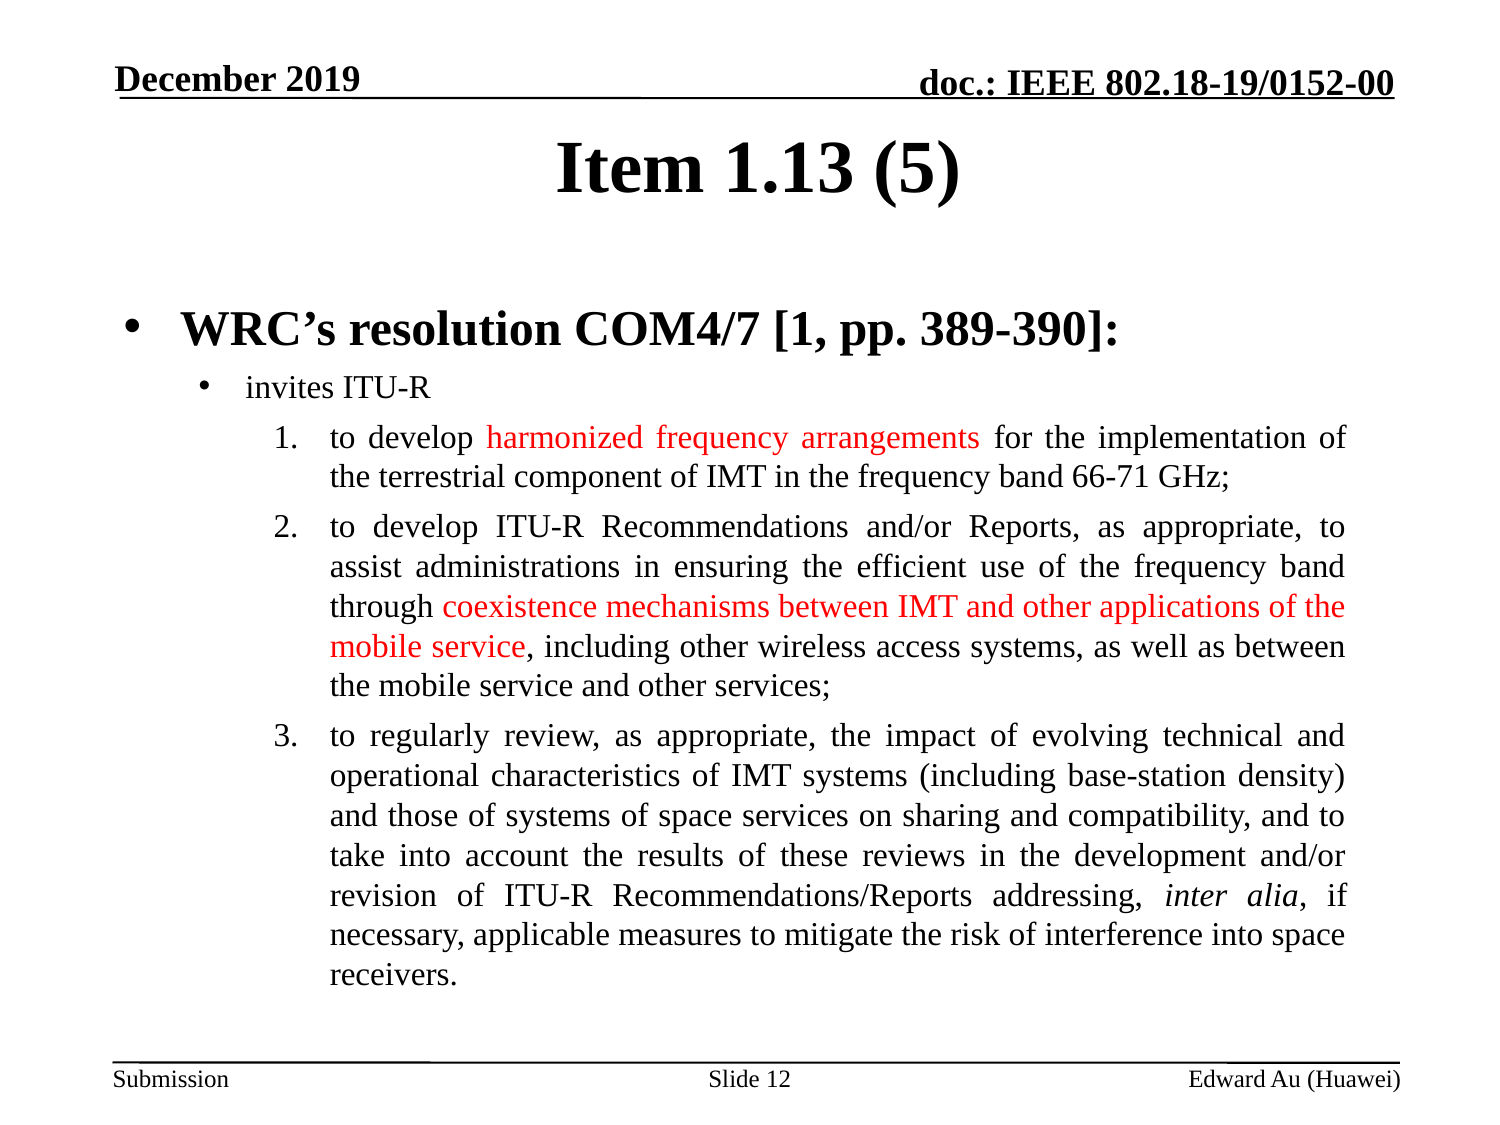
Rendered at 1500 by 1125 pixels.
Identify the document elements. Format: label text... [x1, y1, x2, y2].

slide_number Slide 12 [699, 1061, 800, 1123]
title Item 1.13 (5) [120, 99, 1396, 226]
footer Edward Au (Huawei) [902, 1061, 1402, 1093]
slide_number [114, 54, 493, 100]
list WRC’s resolution COM4/7 [1, pp. 389-390]: invites ITU-R to develop harmonized frequency arrangements for the implementation of the terrestrial component of IMT in the frequency band 66-71 GHz; to develop ITU-R Recommendations and/or Reports, as appropriate, to assist administrations in ensuring the efficient use of the frequency band through coexistence mechanisms between IMT and other applications of the mobile service, including other wireless access systems, as well as between the mobile service and other services; to regularly review, as appropriate, the impact of evolving technical and operational characteristics of IMT systems (including base-station density) and those of systems of space services on sharing and compatibility, and to take into account the results of these reviews in the development and/or revision of ITU-R Recommendations/Reports addressing, inter alia, if necessary, applicable measures to mitigate the risk of interference into space receivers. [108, 287, 1363, 1001]
